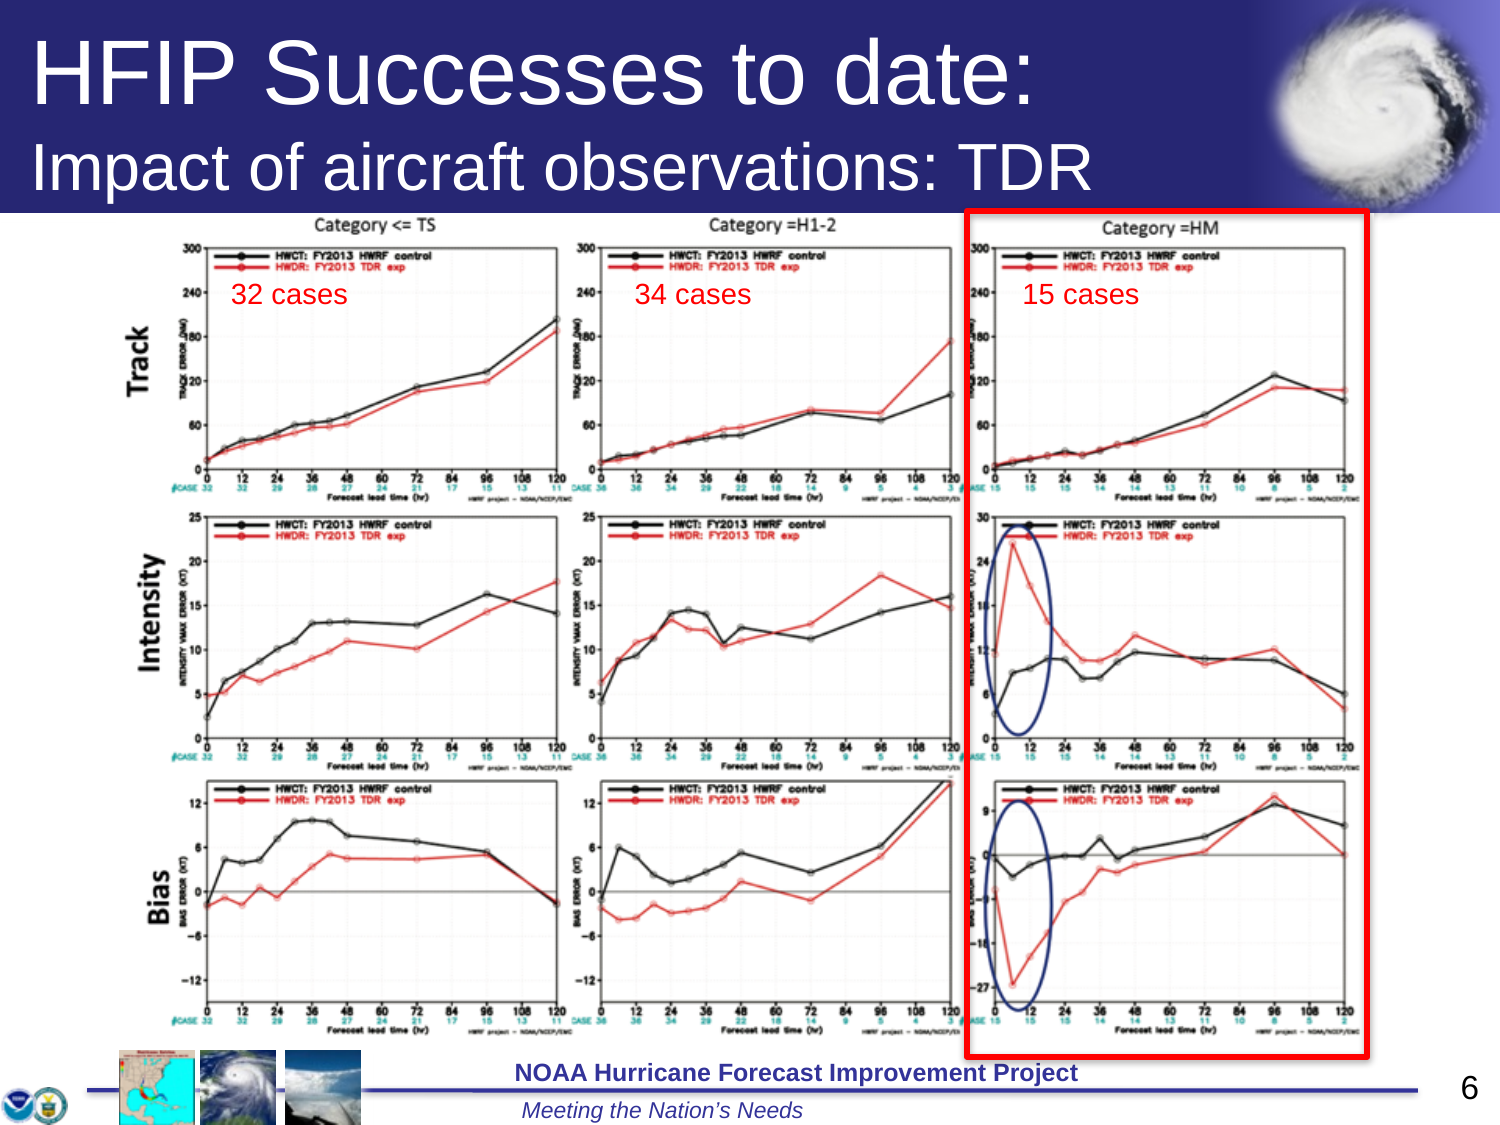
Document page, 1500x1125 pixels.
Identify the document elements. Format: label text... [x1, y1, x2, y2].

picture [115, 213, 1374, 1125]
picture [0, 1087, 68, 1125]
picture [1310, 16, 1473, 201]
text_box HFIP Successes to date: Impact of aircraft observations: TDR [0, 0, 1310, 211]
